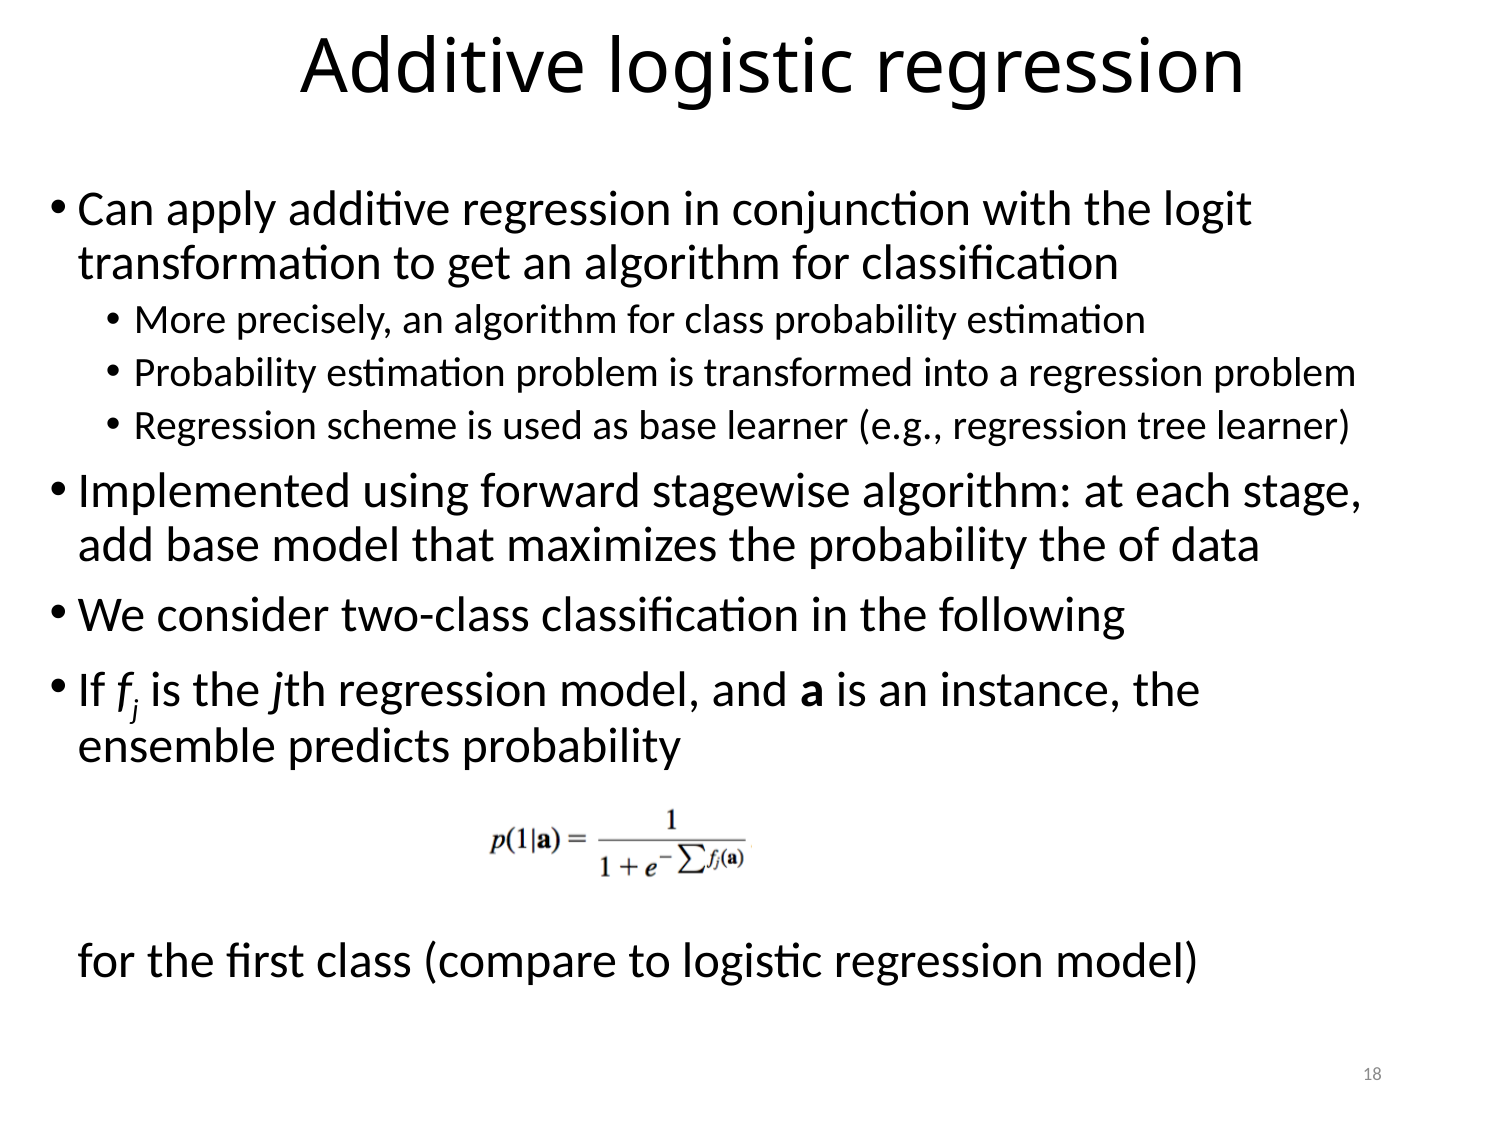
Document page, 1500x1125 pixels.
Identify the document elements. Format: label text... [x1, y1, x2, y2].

slide_number 18 [1059, 1042, 1397, 1103]
picture [478, 801, 752, 887]
title Additive logistic regression [285, 0, 1416, 162]
list Can apply additive regression in conjunction with the logit transformation to get an algorithm for classification More precisely, an algorithm for class probability estimation Probability estimation problem is transformed into a regression problem Regression scheme is used as base learner (e.g., regression tree learner) Implemented using forward stagewise algorithm: at each stage, add base model that maximizes the probability the of data We consider two-class classification in the following If fj is the jth regression model, and a is an instance, the ensemble predicts probability for the first class (compare to logistic regression model) [34, 174, 1401, 997]
